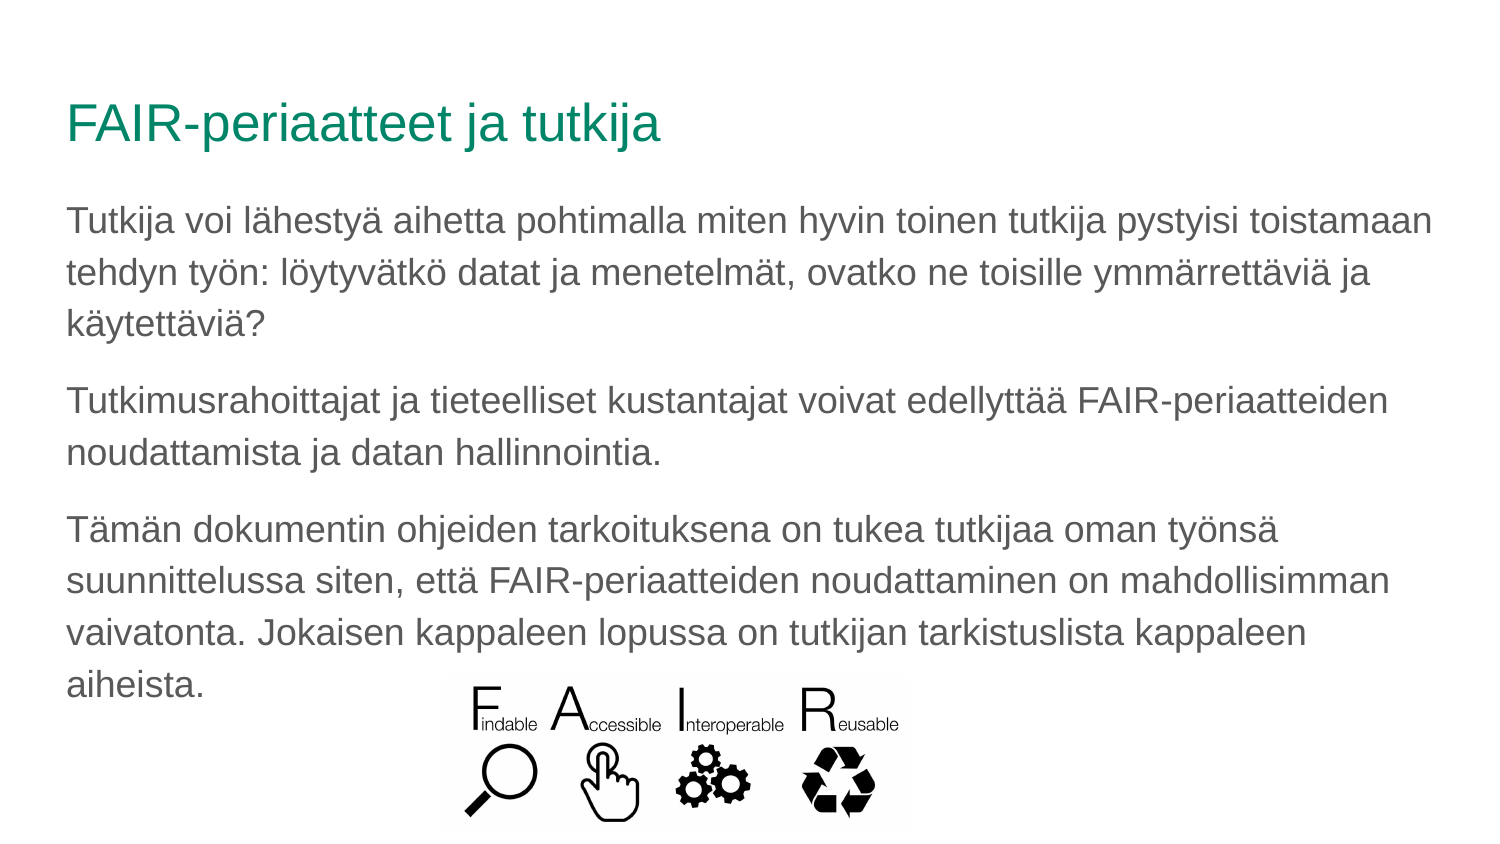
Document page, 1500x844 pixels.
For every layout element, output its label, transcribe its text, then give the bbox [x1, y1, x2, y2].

picture [443, 675, 910, 835]
title FAIR-periaatteet ja tutkija [51, 72, 1449, 167]
list Tutkija voi lähestyä aihetta pohtimalla miten hyvin toinen tutkija pystyisi toistamaan tehdyn työn: löytyvätkö datat ja menetelmät, ovatko ne toisille ymmärrettäviä ja käytettäviä? Tutkimusrahoittajat ja tieteelliset kustantajat voivat edellyttää FAIR-periaatteiden noudattamista ja datan hallinnointia. Tämän dokumentin ohjeiden tarkoituksena on tukea tutkijaa oman työnsä suunnittelussa siten, että FAIR-periaatteiden noudattaminen on mahdollisimman vaivatonta. Jokaisen kappaleen lopussa on tutkijan tarkistuslista kappaleen aiheista. [51, 174, 1449, 735]
